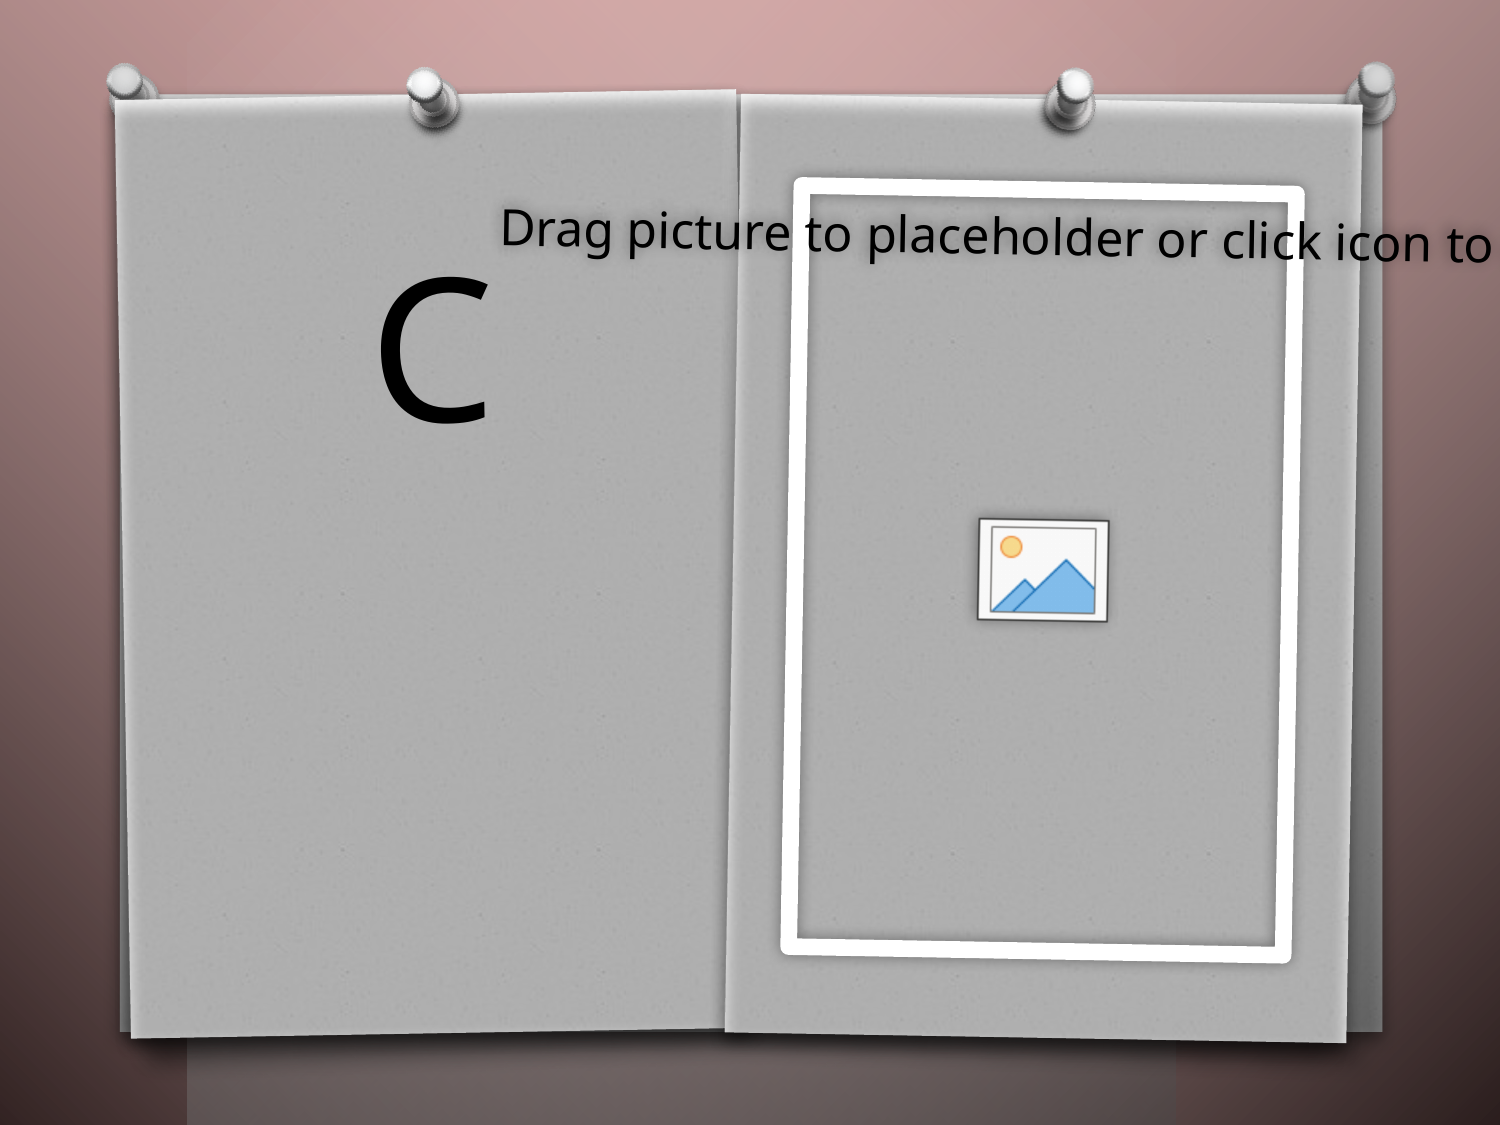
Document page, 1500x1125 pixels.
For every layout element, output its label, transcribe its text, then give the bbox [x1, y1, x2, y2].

title C [179, 222, 687, 475]
picture [1016, 41, 1138, 162]
picture [803, 197, 1282, 943]
picture [375, 33, 497, 157]
